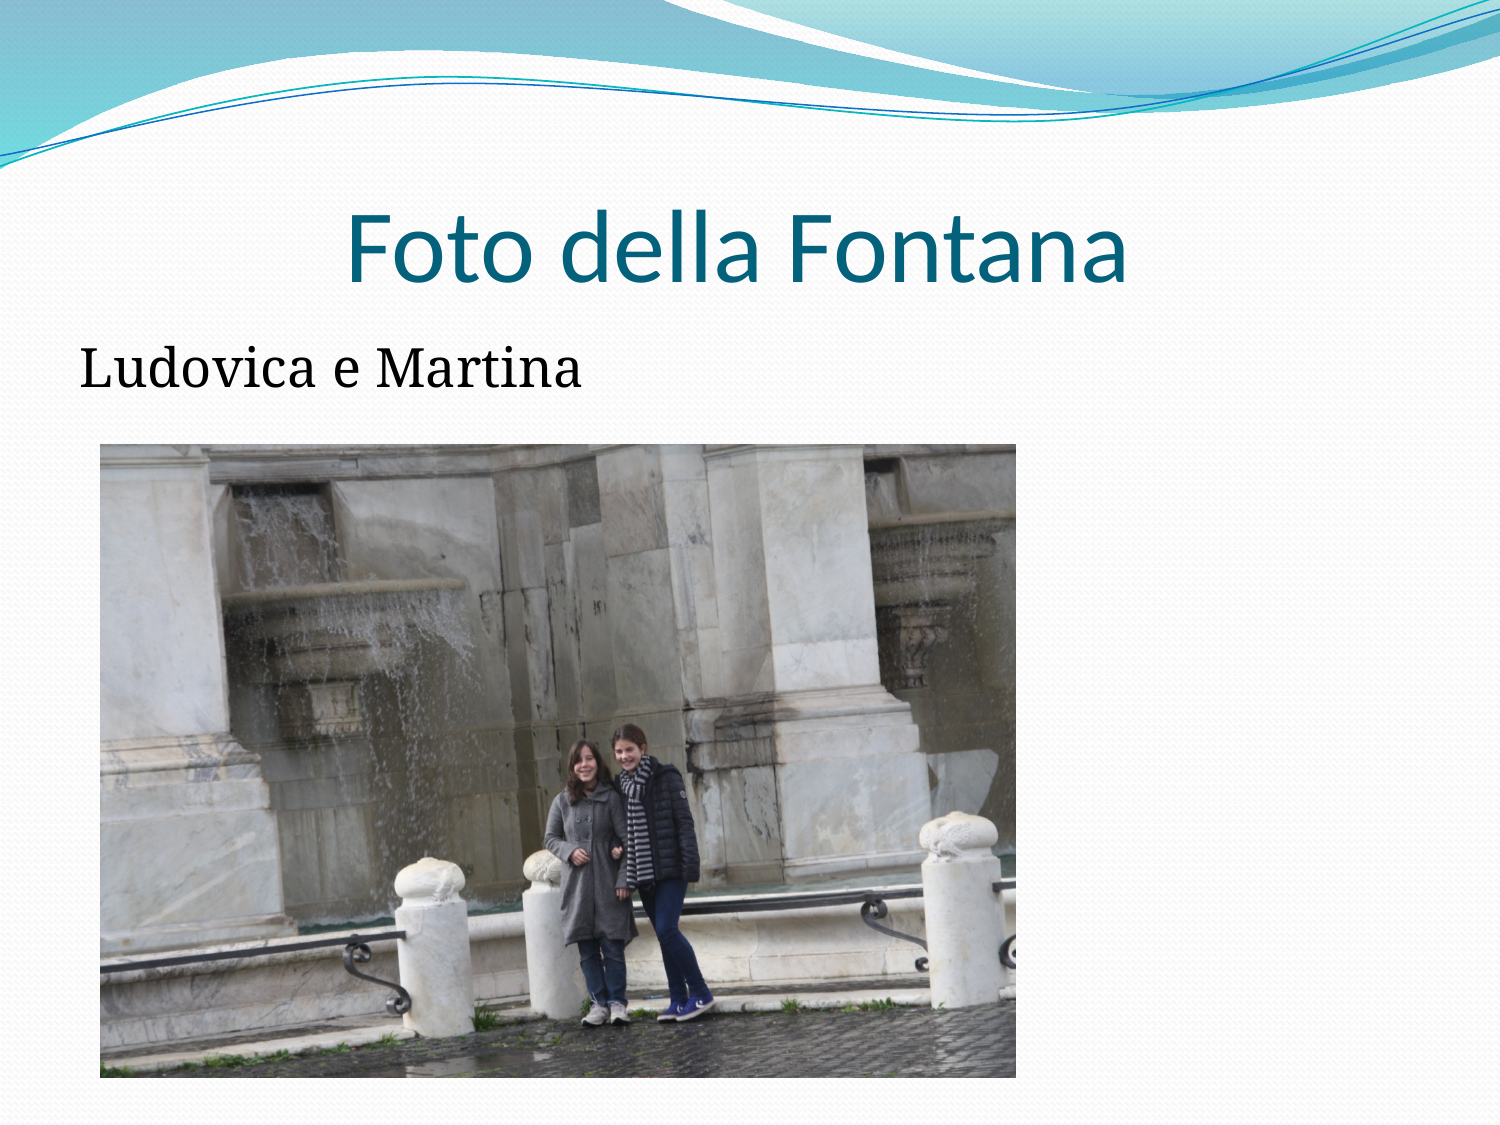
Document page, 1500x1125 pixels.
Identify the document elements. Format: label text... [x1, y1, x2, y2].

picture [100, 444, 1016, 1078]
title Foto della Fontana [75, 115, 1425, 303]
list Ludovica e Martina [64, 326, 1415, 1047]
